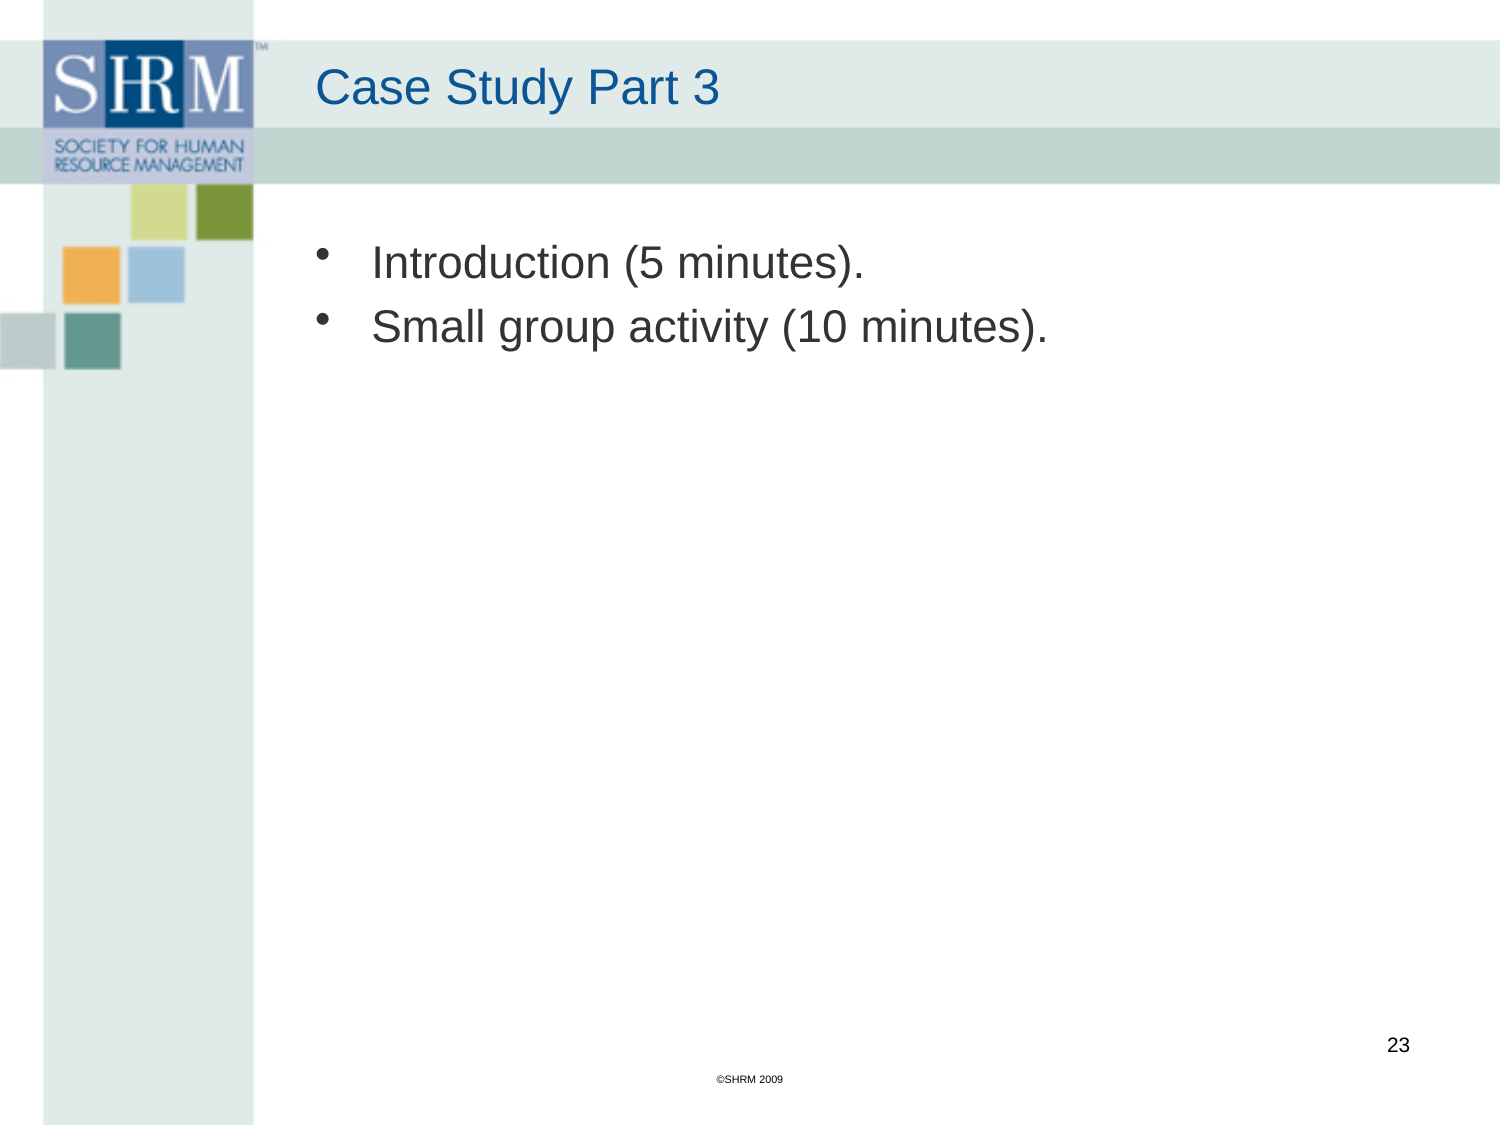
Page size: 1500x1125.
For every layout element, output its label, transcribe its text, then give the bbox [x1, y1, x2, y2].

title Case Study Part 3 [299, 44, 1426, 126]
list Introduction (5 minutes). Small group activity (10 minutes). [299, 224, 1426, 1006]
picture [0, 0, 1500, 1125]
footer ©SHRM 2009 [512, 1062, 988, 1103]
slide_number 23 [1074, 1024, 1426, 1103]
